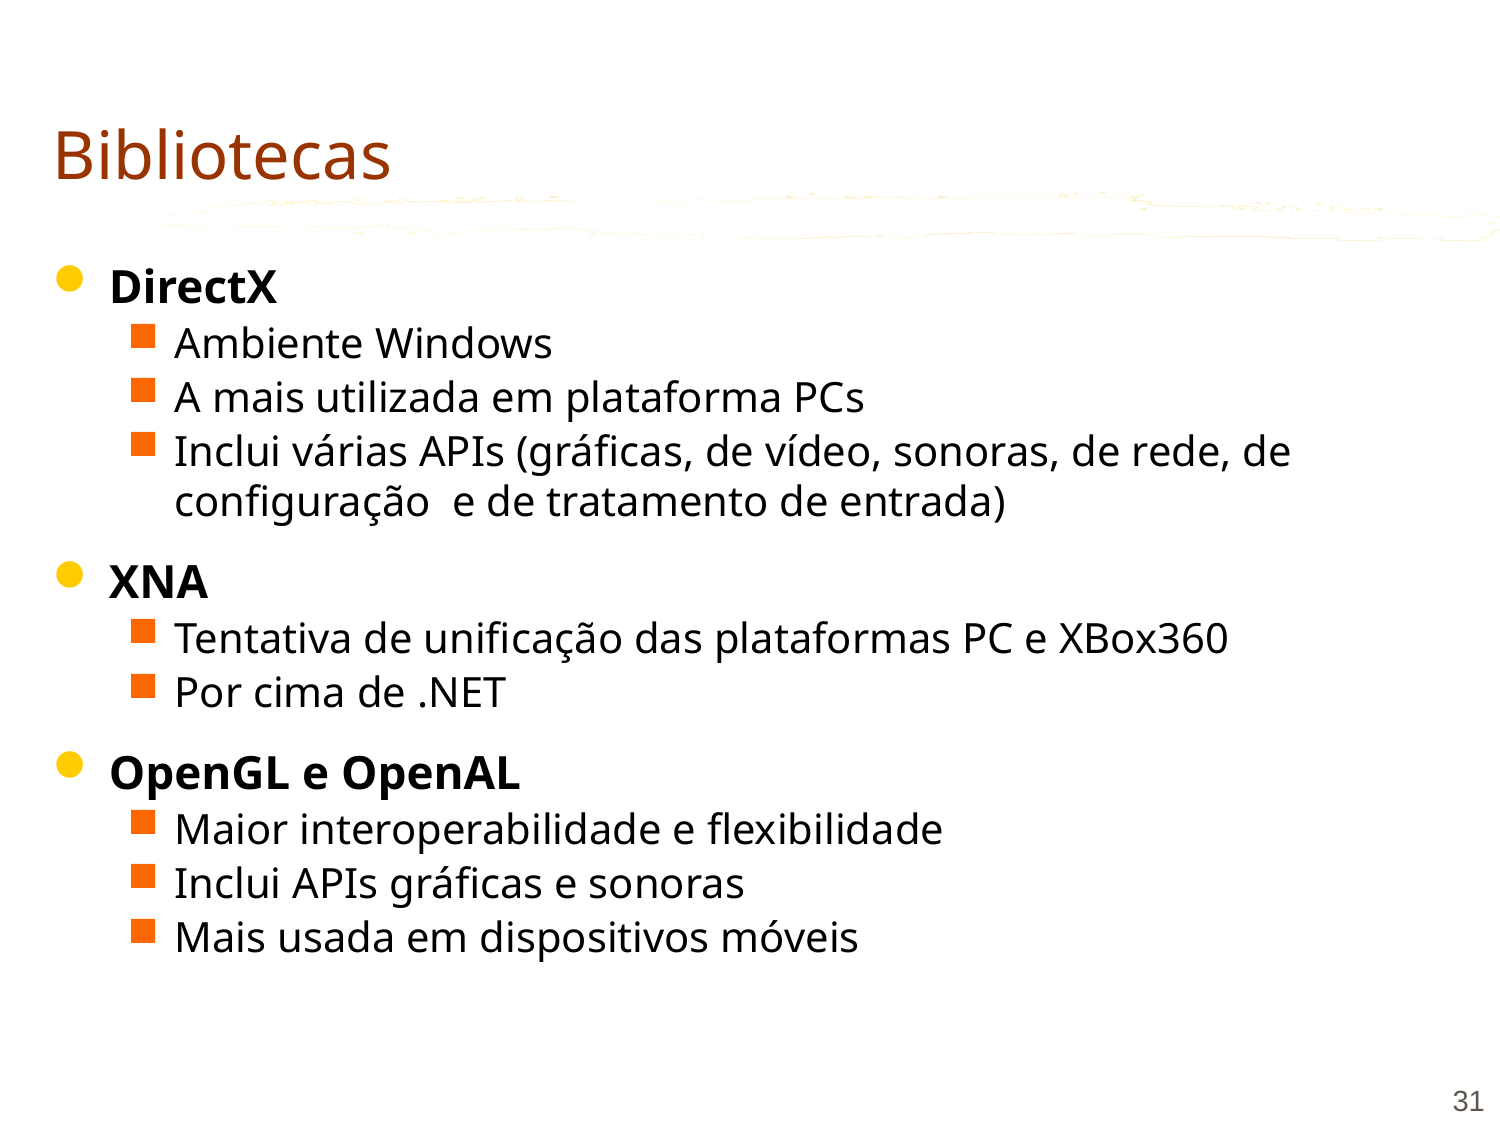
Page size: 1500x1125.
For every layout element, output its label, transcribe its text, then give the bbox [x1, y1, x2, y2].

title Bibliotecas [37, 12, 1434, 201]
list DirectX Ambiente Windows A mais utilizada em plataforma PCs Inclui várias APIs (gráficas, de vídeo, sonoras, de rede, de configuração e de tratamento de entrada) XNA Tentativa de unificação das plataformas PC e XBox360 Por cima de .NET OpenGL e OpenAL Maior interoperabilidade e flexibilidade Inclui APIs gráficas e sonoras Mais usada em dispositivos móveis [37, 249, 1476, 1026]
slide_number 31 [1187, 1049, 1500, 1125]
